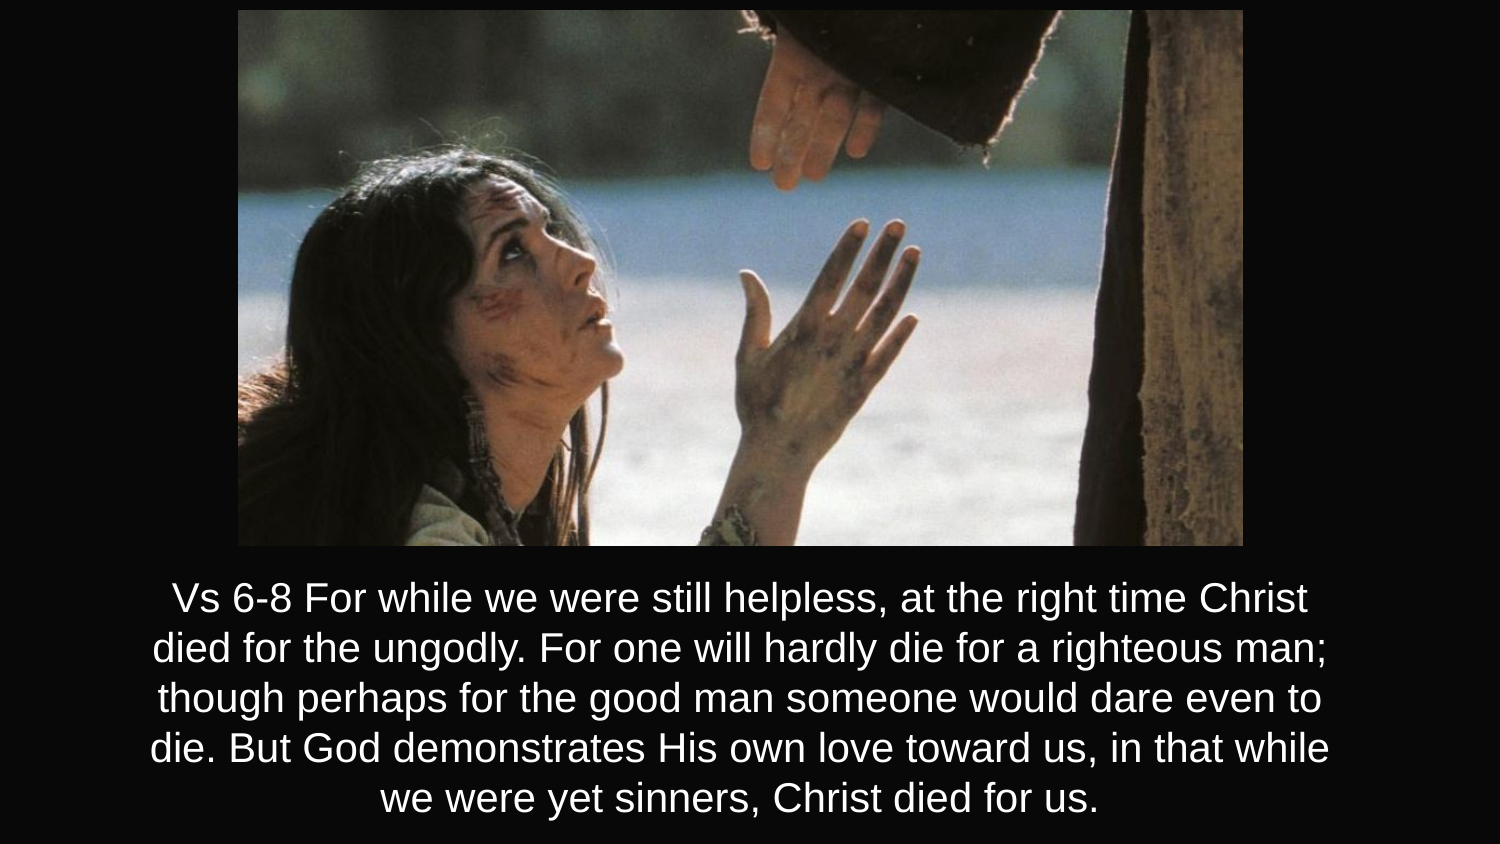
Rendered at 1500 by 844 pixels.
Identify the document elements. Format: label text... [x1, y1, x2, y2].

picture [238, 10, 1243, 546]
text_box Vs 6-8 For while we were still helpless, at the right time Christ died for the ungodly. For one will hardly die for a righteous man; though perhaps for the good man someone would dare even to die. But God demonstrates His own love toward us, in that while we were yet sinners, Christ died for us. [126, 563, 1355, 829]
